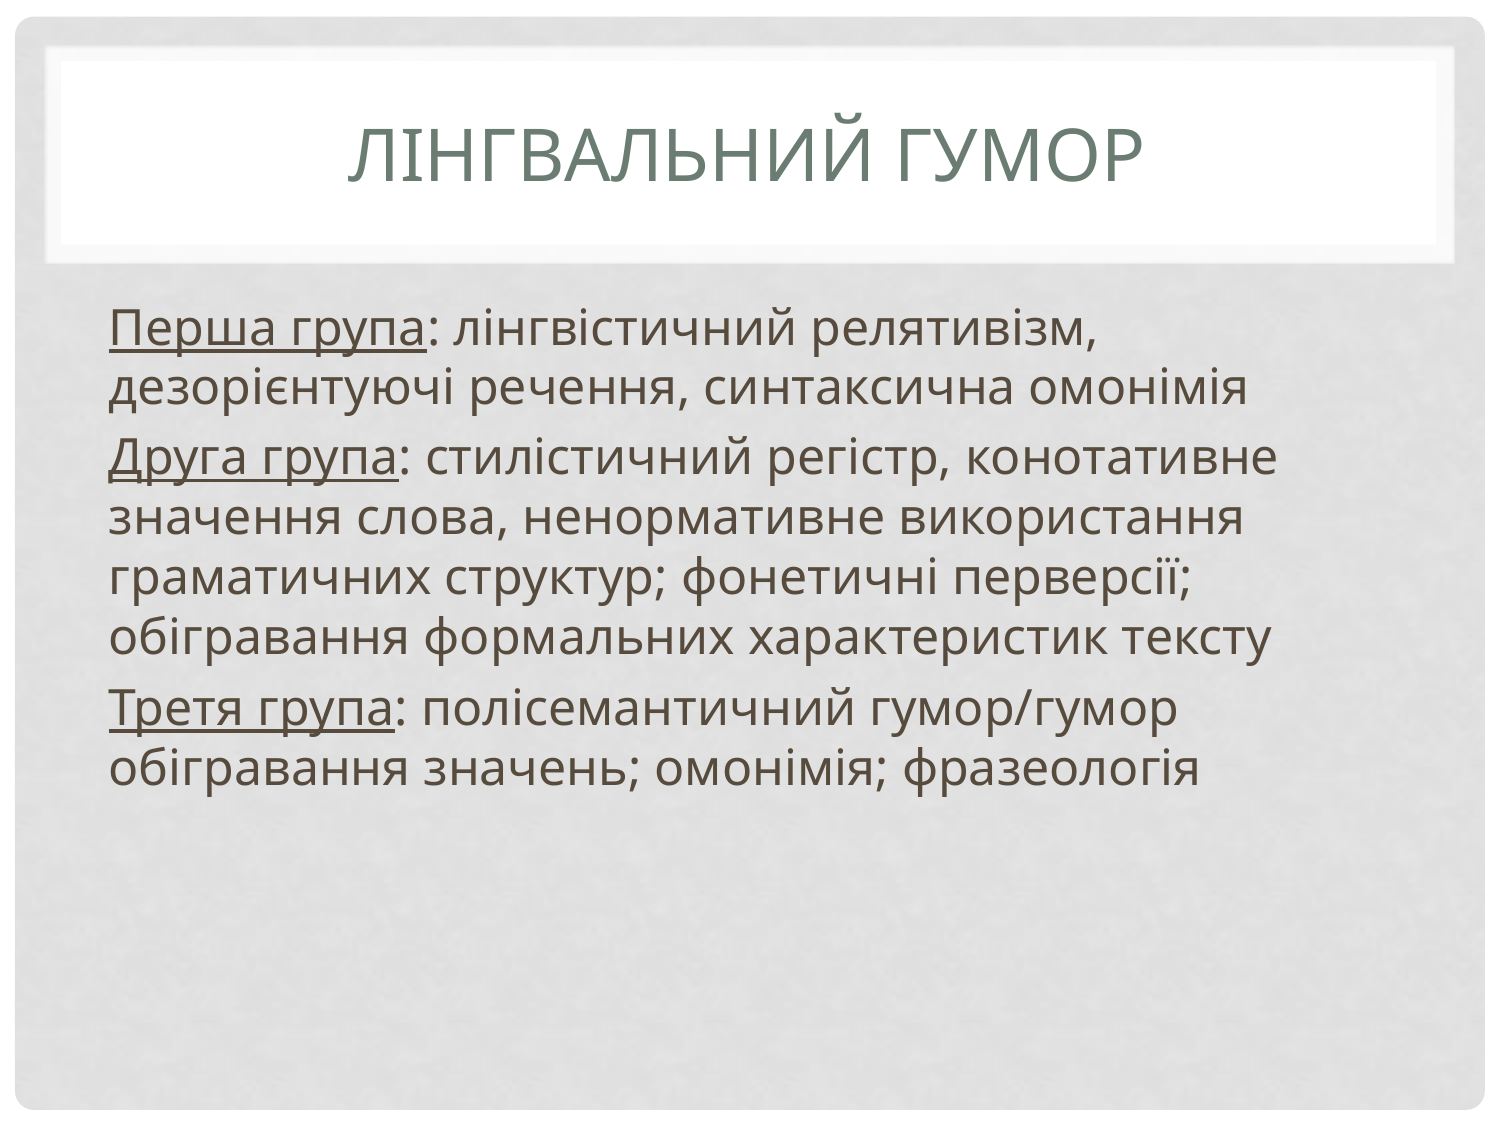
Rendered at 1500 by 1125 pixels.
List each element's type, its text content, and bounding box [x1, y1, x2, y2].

title Лінгвальний гумор [69, 66, 1425, 238]
list Перша група: лінгвістичний релятивізм, дезорієнтуючі речення, синтаксична омонімія Друга група: стилістичний регістр, конотативне значення слова, ненормативне використання граматичних структур; фонетичні перверсії; обігравання формальних характеристик тексту Третя група: полісемантичний гумор/гумор обігравання значень; омонімія; фразеологія [75, 287, 1425, 1005]
